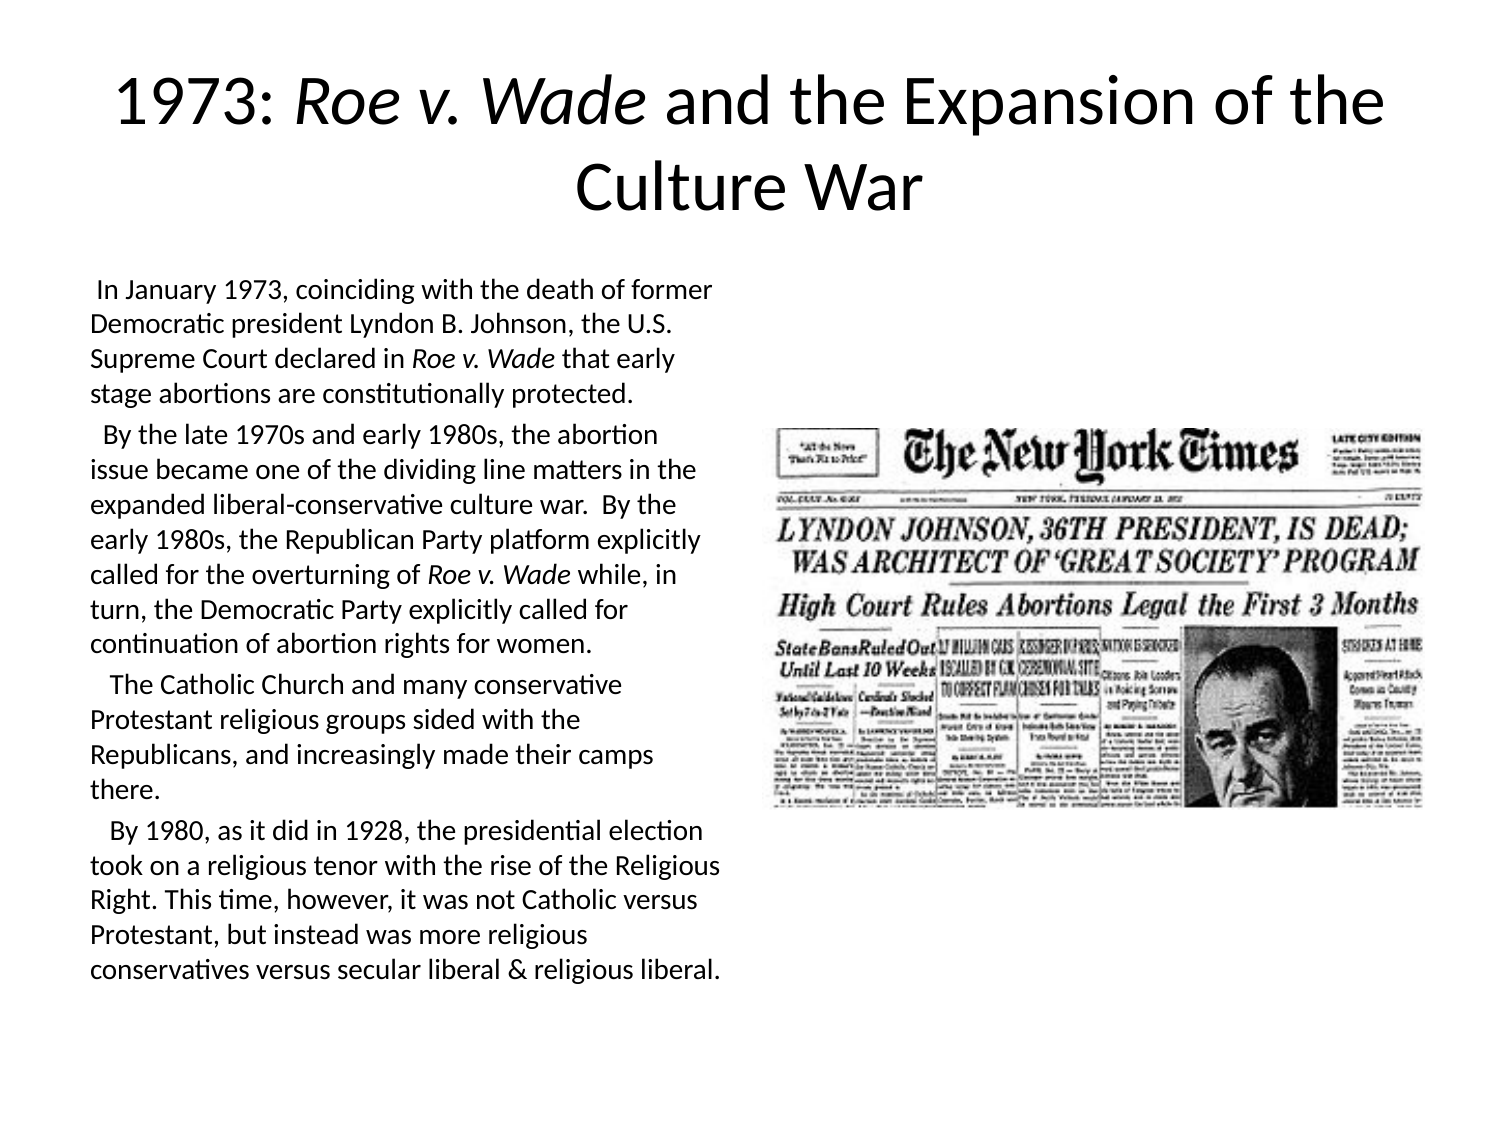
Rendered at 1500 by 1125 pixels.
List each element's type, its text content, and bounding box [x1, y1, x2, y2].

list In January 1973, coinciding with the death of former Democratic president Lyndon B. Johnson, the U.S. Supreme Court declared in Roe v. Wade that early stage abortions are constitutionally protected. By the late 1970s and early 1980s, the abortion issue became one of the dividing line matters in the expanded liberal-conservative culture war. By the early 1980s, the Republican Party platform explicitly called for the overturning of Roe v. Wade while, in turn, the Democratic Party explicitly called for continuation of abortion rights for women. The Catholic Church and many conservative Protestant religious groups sided with the Republicans, and increasingly made their camps there. By 1980, as it did in 1928, the presidential election took on a religious tenor with the rise of the Religious Right. This time, however, it was not Catholic versus Protestant, but instead was more religious conservatives versus secular liberal & religious liberal. [75, 262, 738, 1005]
title 1973: Roe v. Wade and the Expansion of the Culture War [75, 45, 1425, 233]
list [762, 262, 1426, 1006]
